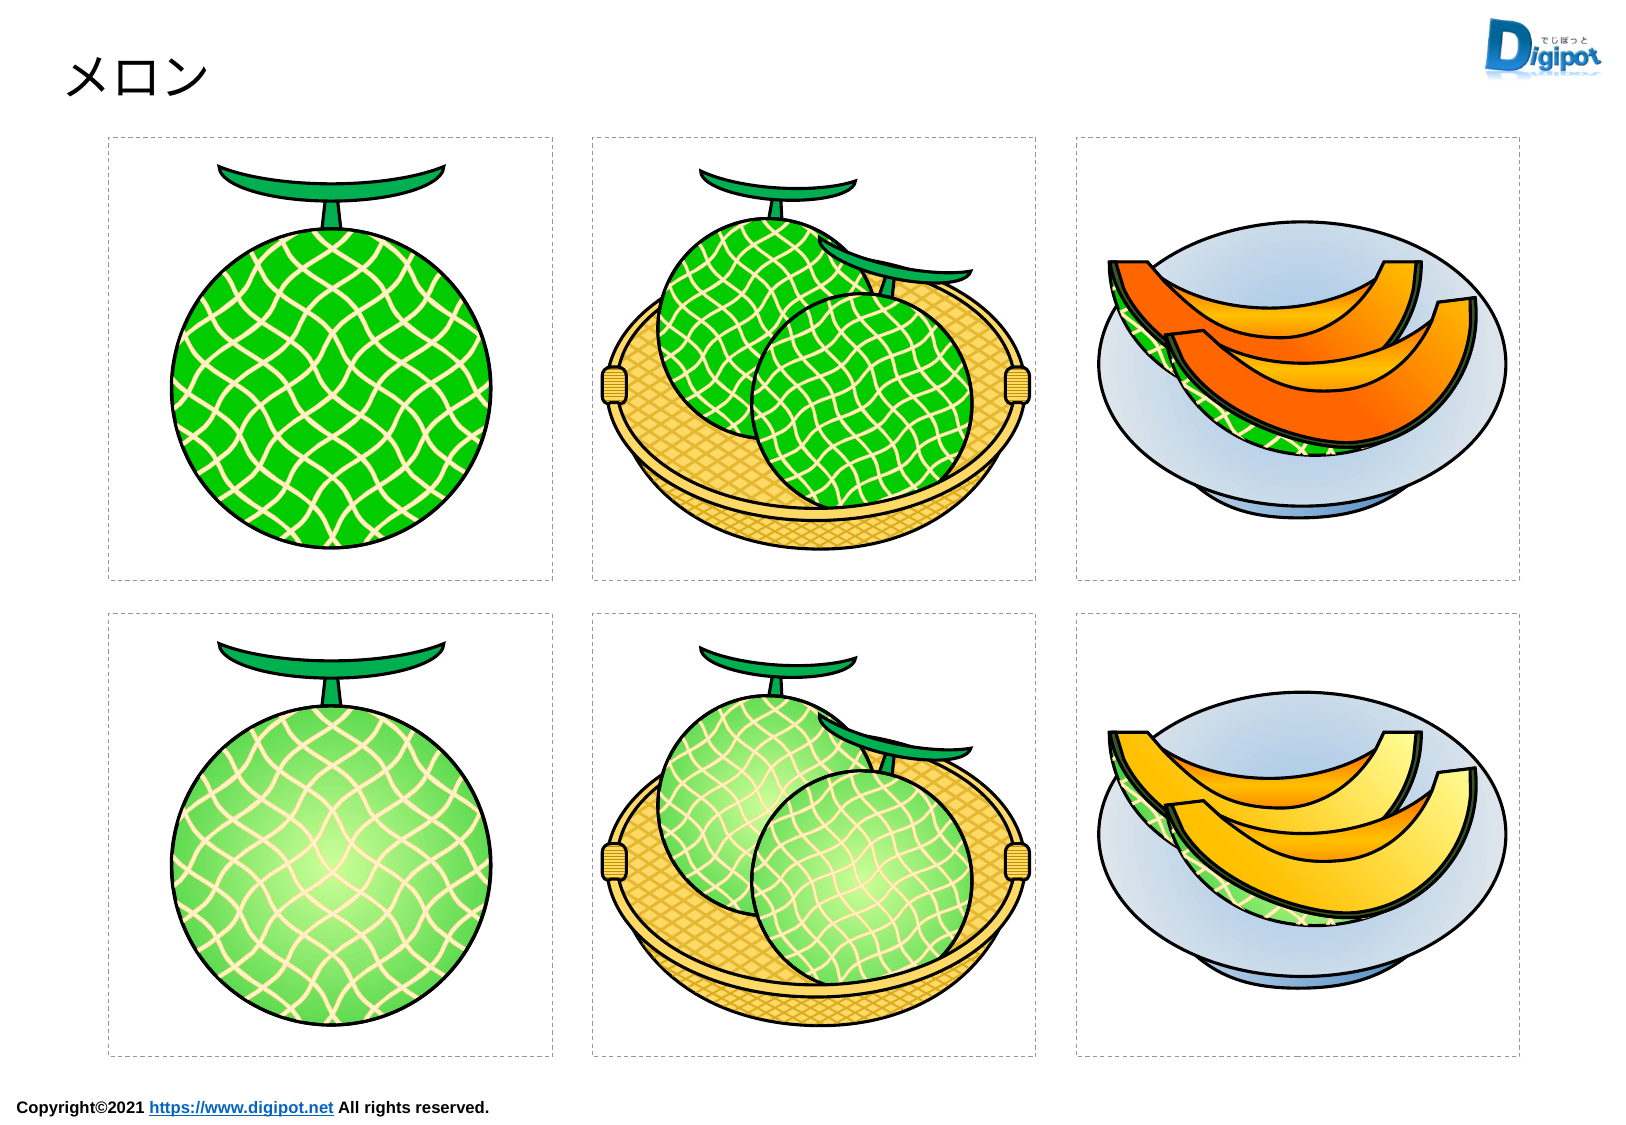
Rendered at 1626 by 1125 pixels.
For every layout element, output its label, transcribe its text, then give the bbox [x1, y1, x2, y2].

picture [1485, 18, 1602, 82]
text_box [171, 643, 492, 1025]
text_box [602, 652, 1030, 1026]
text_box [1098, 221, 1506, 518]
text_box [602, 175, 1030, 550]
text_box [1098, 692, 1506, 989]
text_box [171, 166, 492, 548]
text_box メロン [46, 38, 226, 113]
